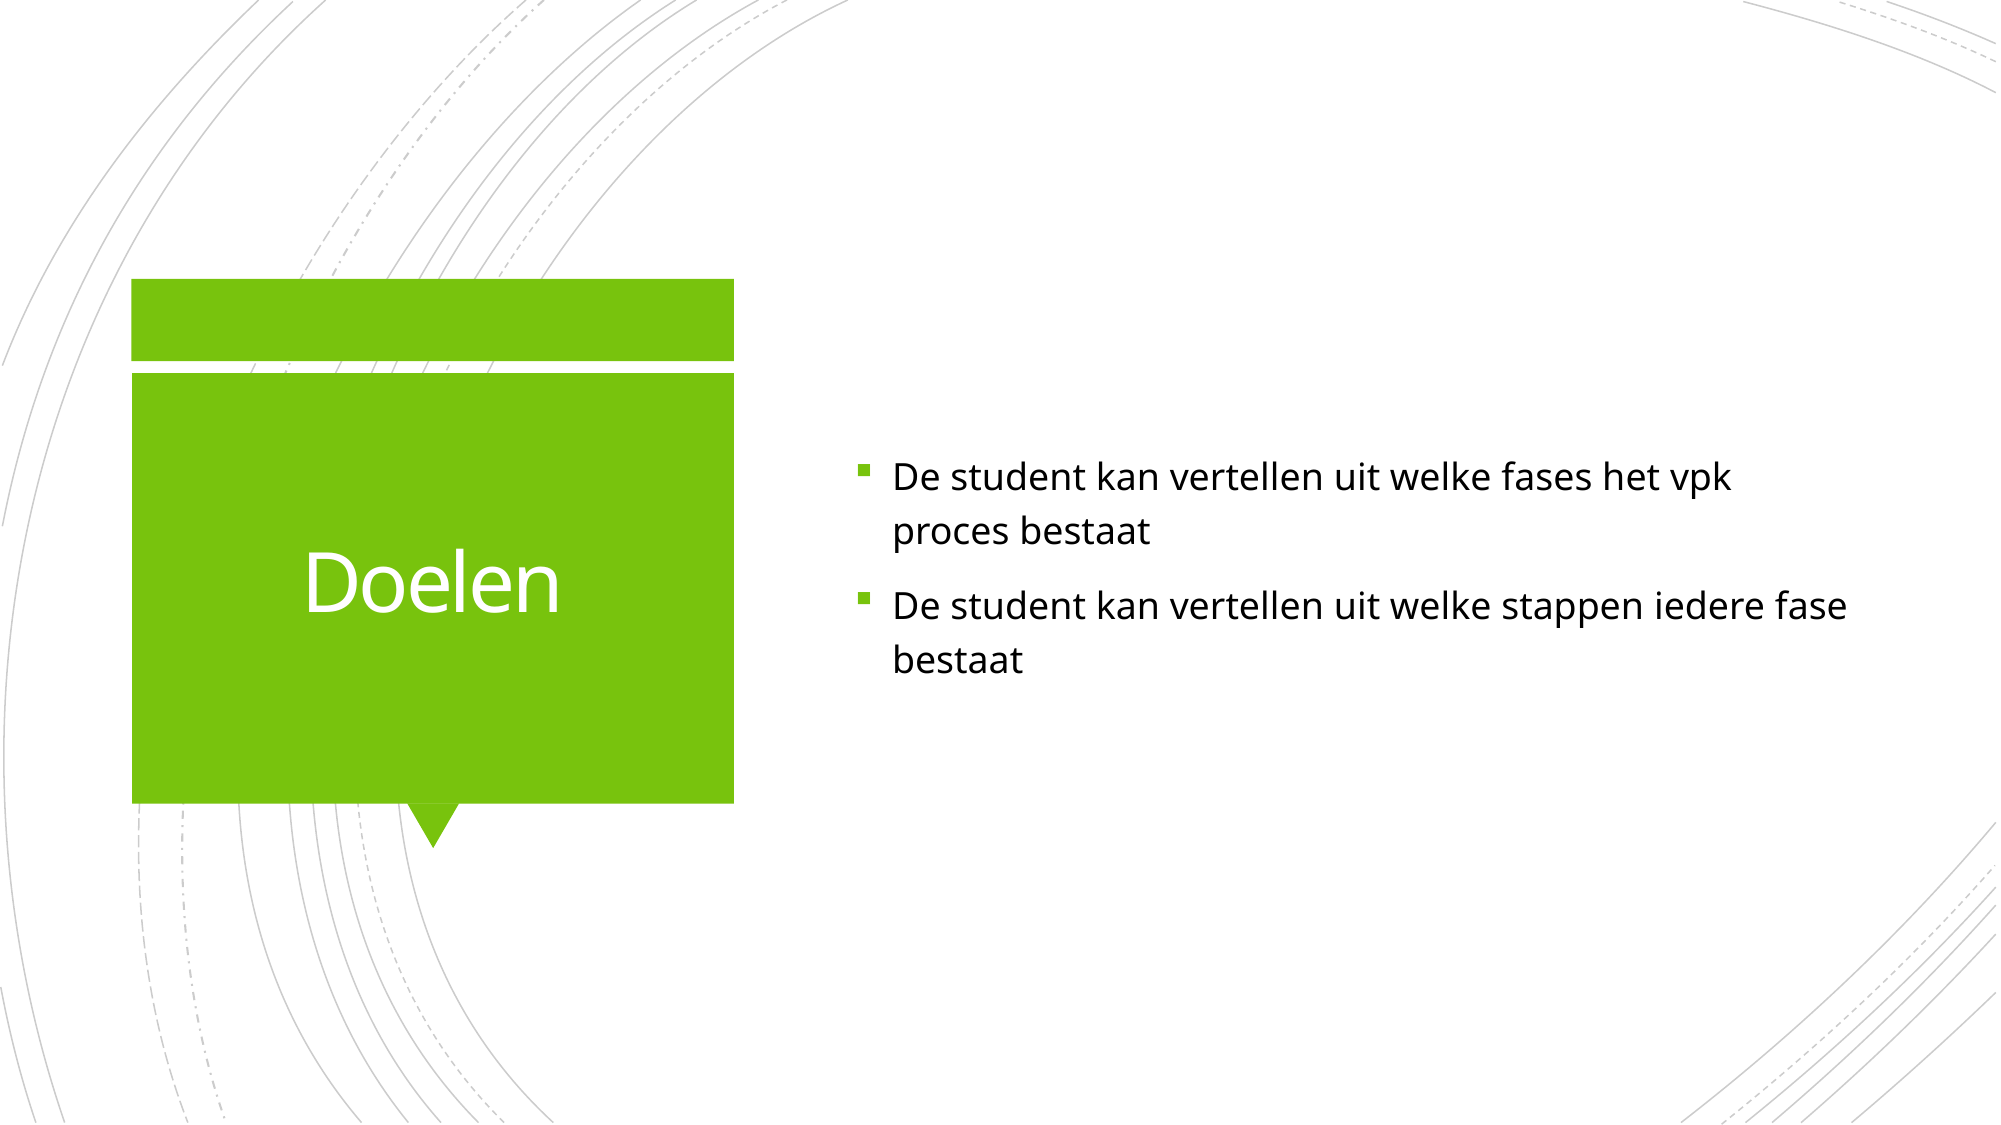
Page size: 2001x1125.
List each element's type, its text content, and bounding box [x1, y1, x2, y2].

list De student kan vertellen uit welke fases het vpk proces bestaat De student kan vertellen uit welke stappen iedere fase bestaat [839, 131, 1871, 993]
title Doelen [145, 385, 720, 789]
